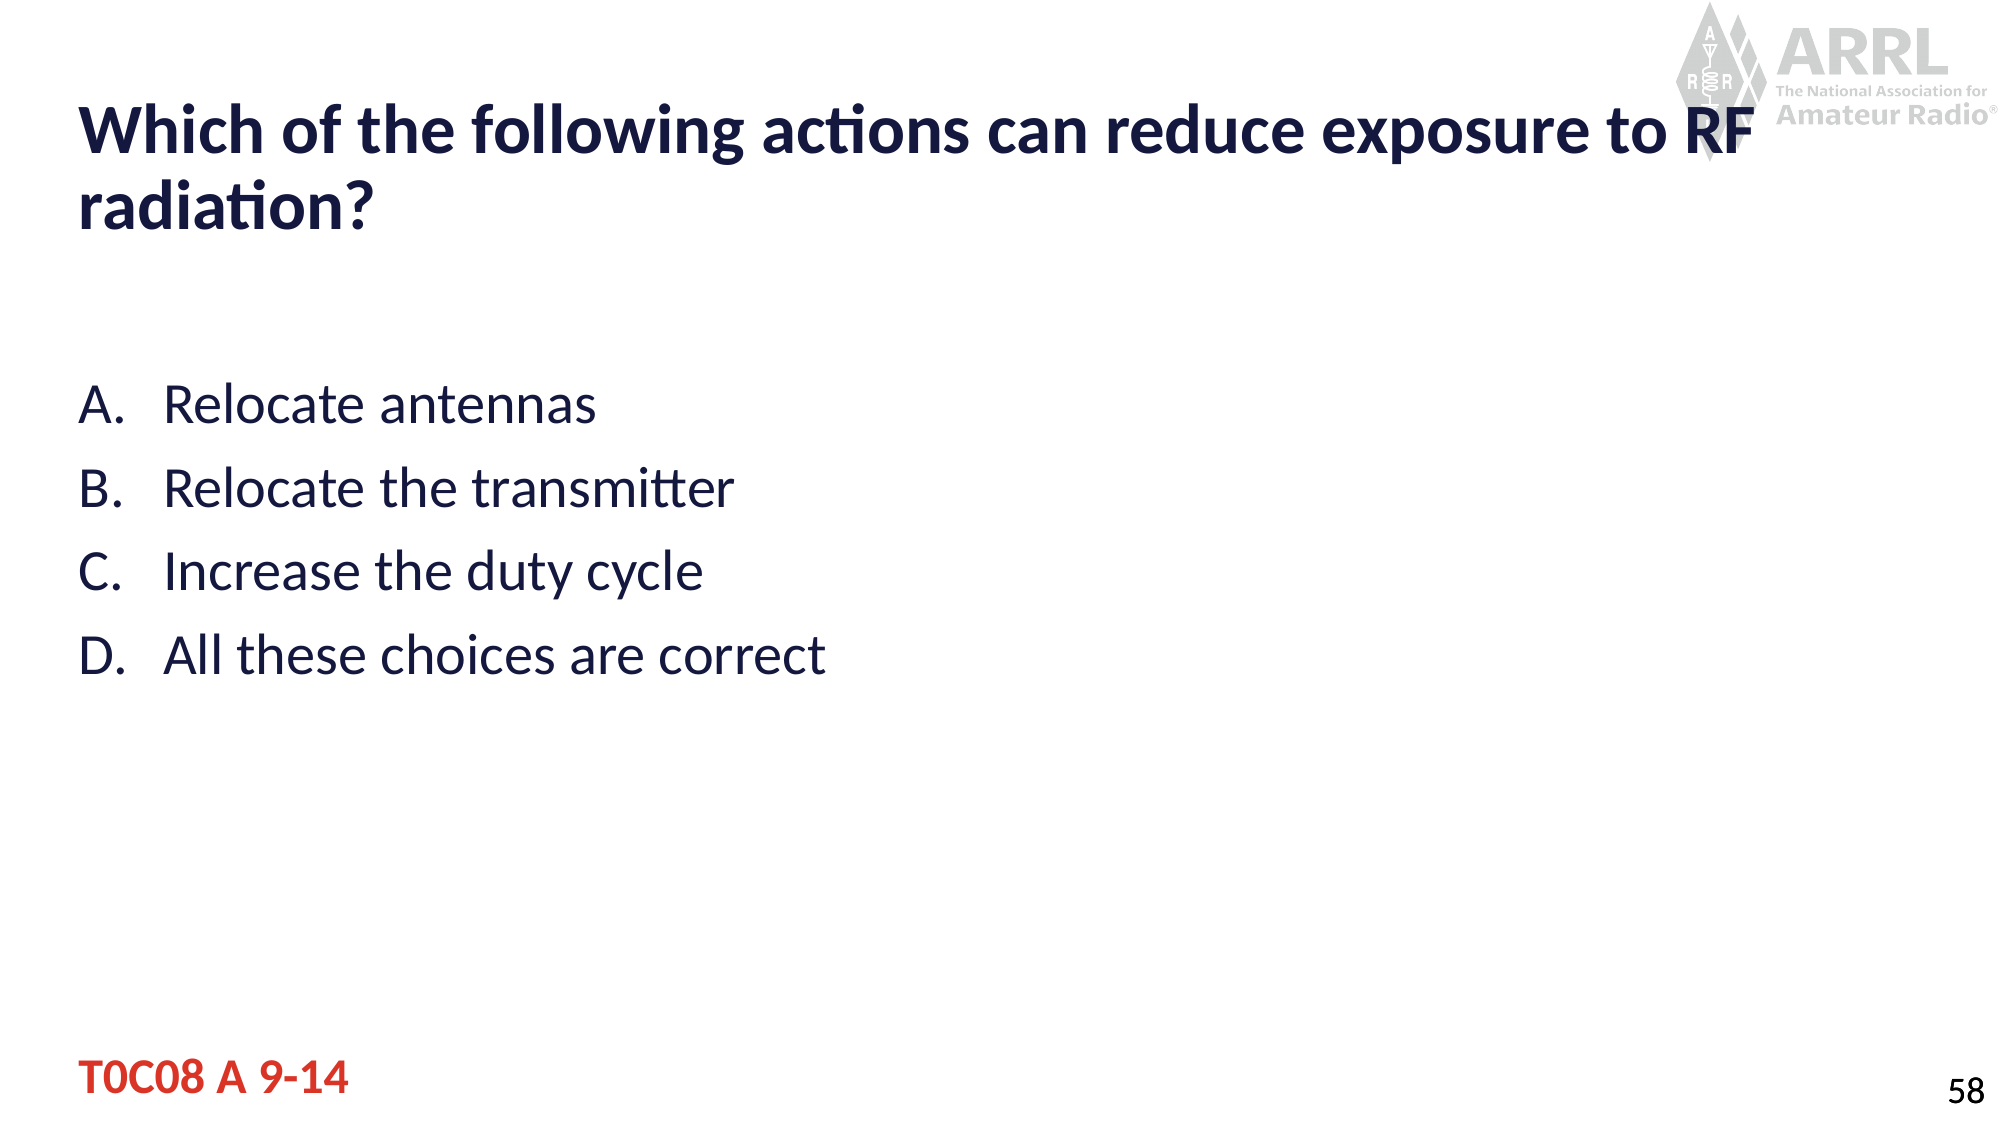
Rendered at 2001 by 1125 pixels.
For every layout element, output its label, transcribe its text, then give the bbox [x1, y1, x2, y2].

picture [1674, 0, 2000, 164]
title Which of the following actions can reduce exposure to RF radiation? [63, 59, 1863, 278]
text_box T0C08 A 9-14 [63, 1036, 921, 1112]
list Relocate antennas Relocate the transmitter Increase the duty cycle All these choices are correct [63, 365, 1863, 989]
